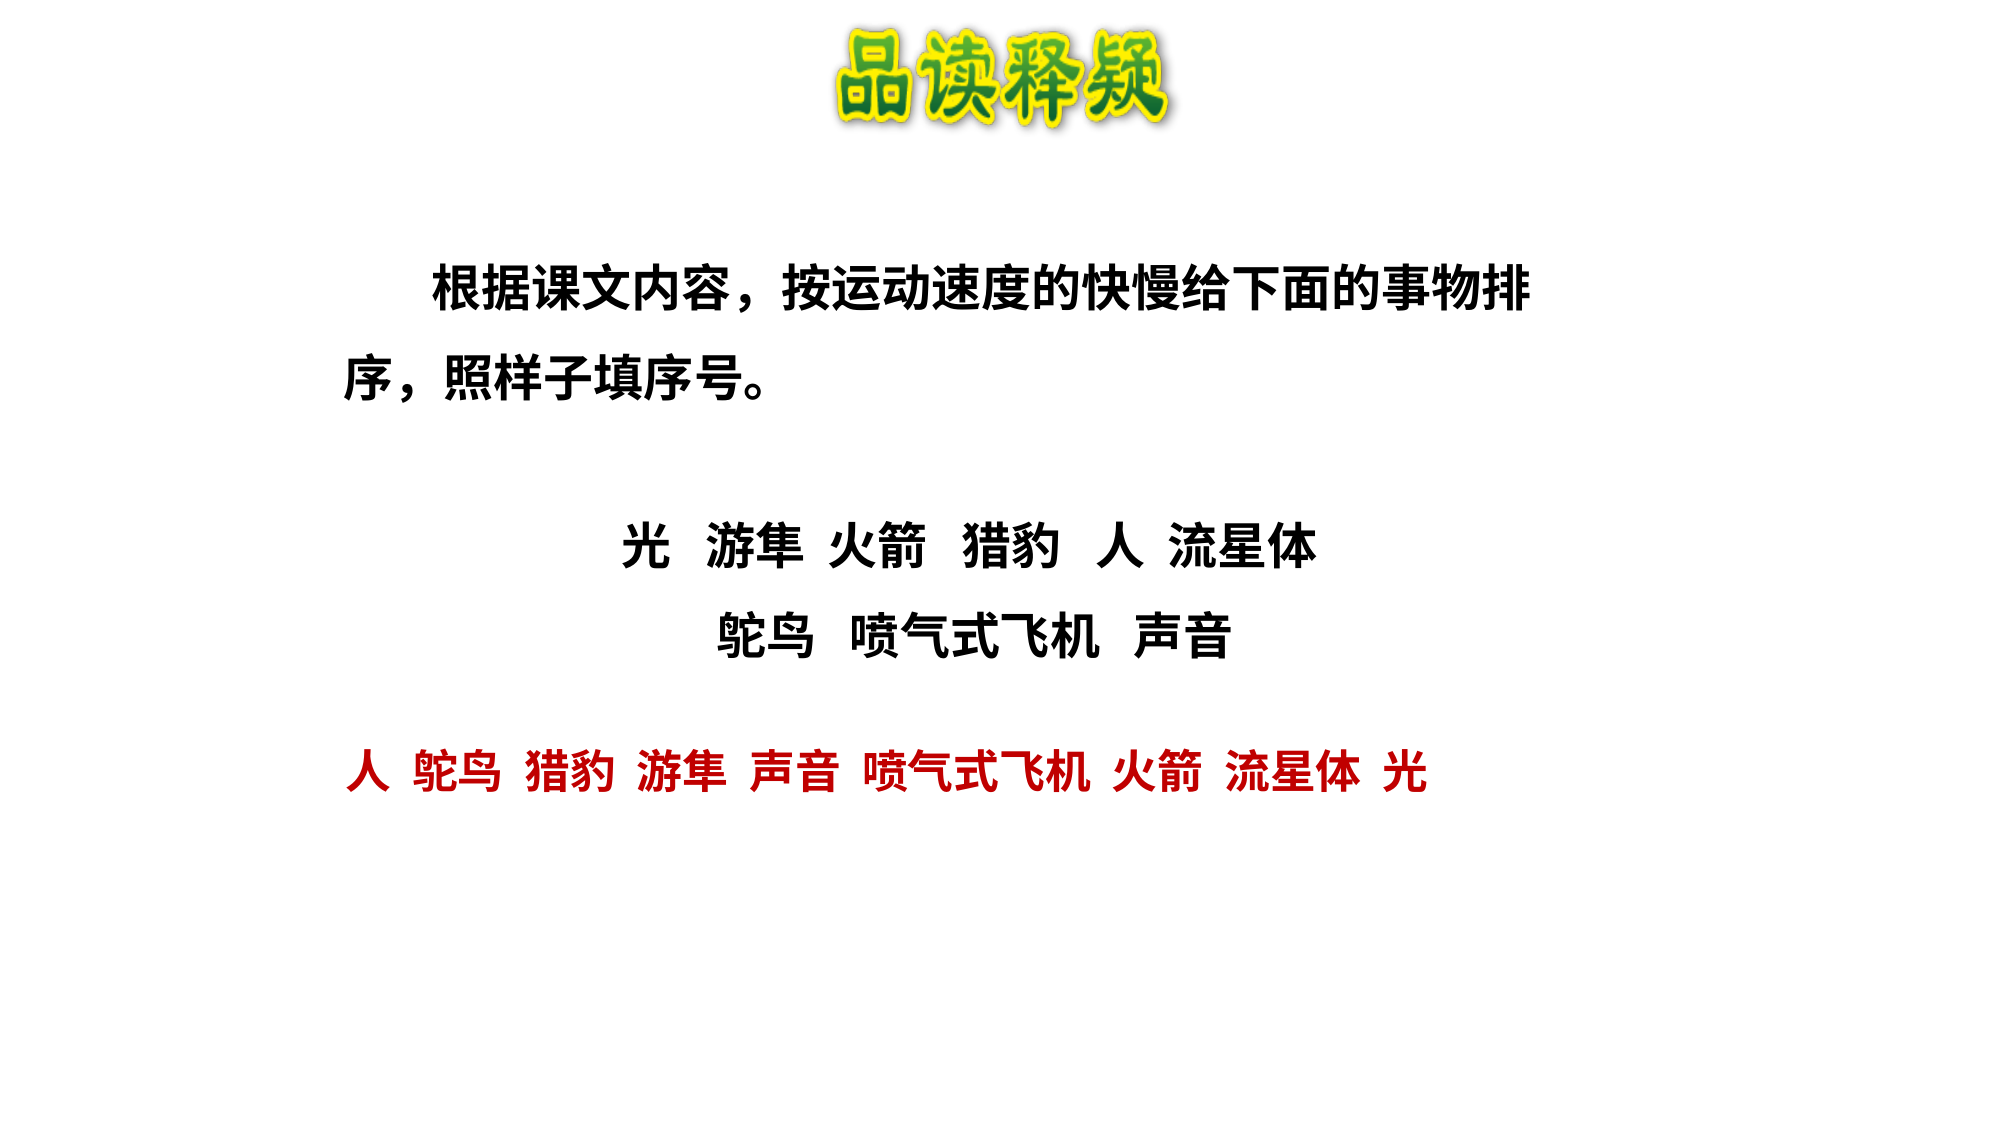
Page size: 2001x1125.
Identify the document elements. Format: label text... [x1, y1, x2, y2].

text_box 光 游隼 火箭 猎豹 人 流星体 鸵鸟 喷气式飞机 声音 [495, 477, 1466, 673]
text_box 根据课文内容，按运动速度的快慢给下面的事物排序，照样子填序号。 [329, 219, 1646, 414]
text_box 人 鸵鸟 猎豹 游隼 声音 喷气式飞机 火箭 流星体 光 [330, 735, 1679, 806]
picture [825, 13, 1175, 144]
